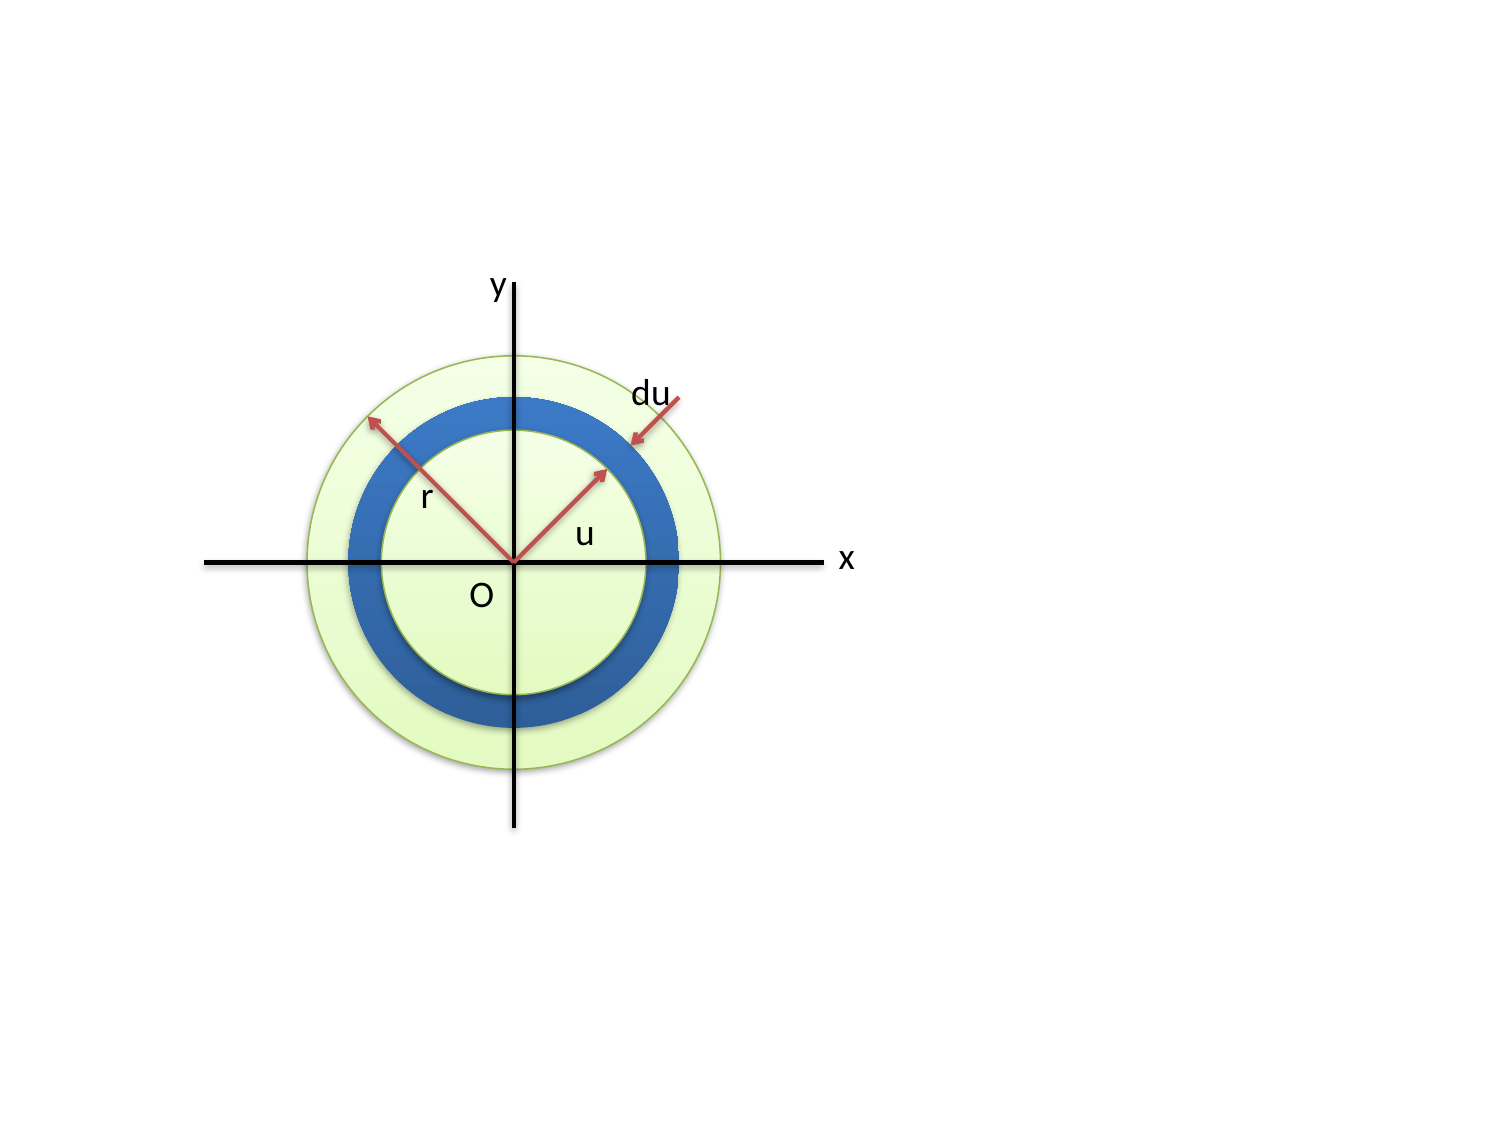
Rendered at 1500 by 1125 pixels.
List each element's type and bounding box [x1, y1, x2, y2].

text_box [203, 251, 884, 829]
